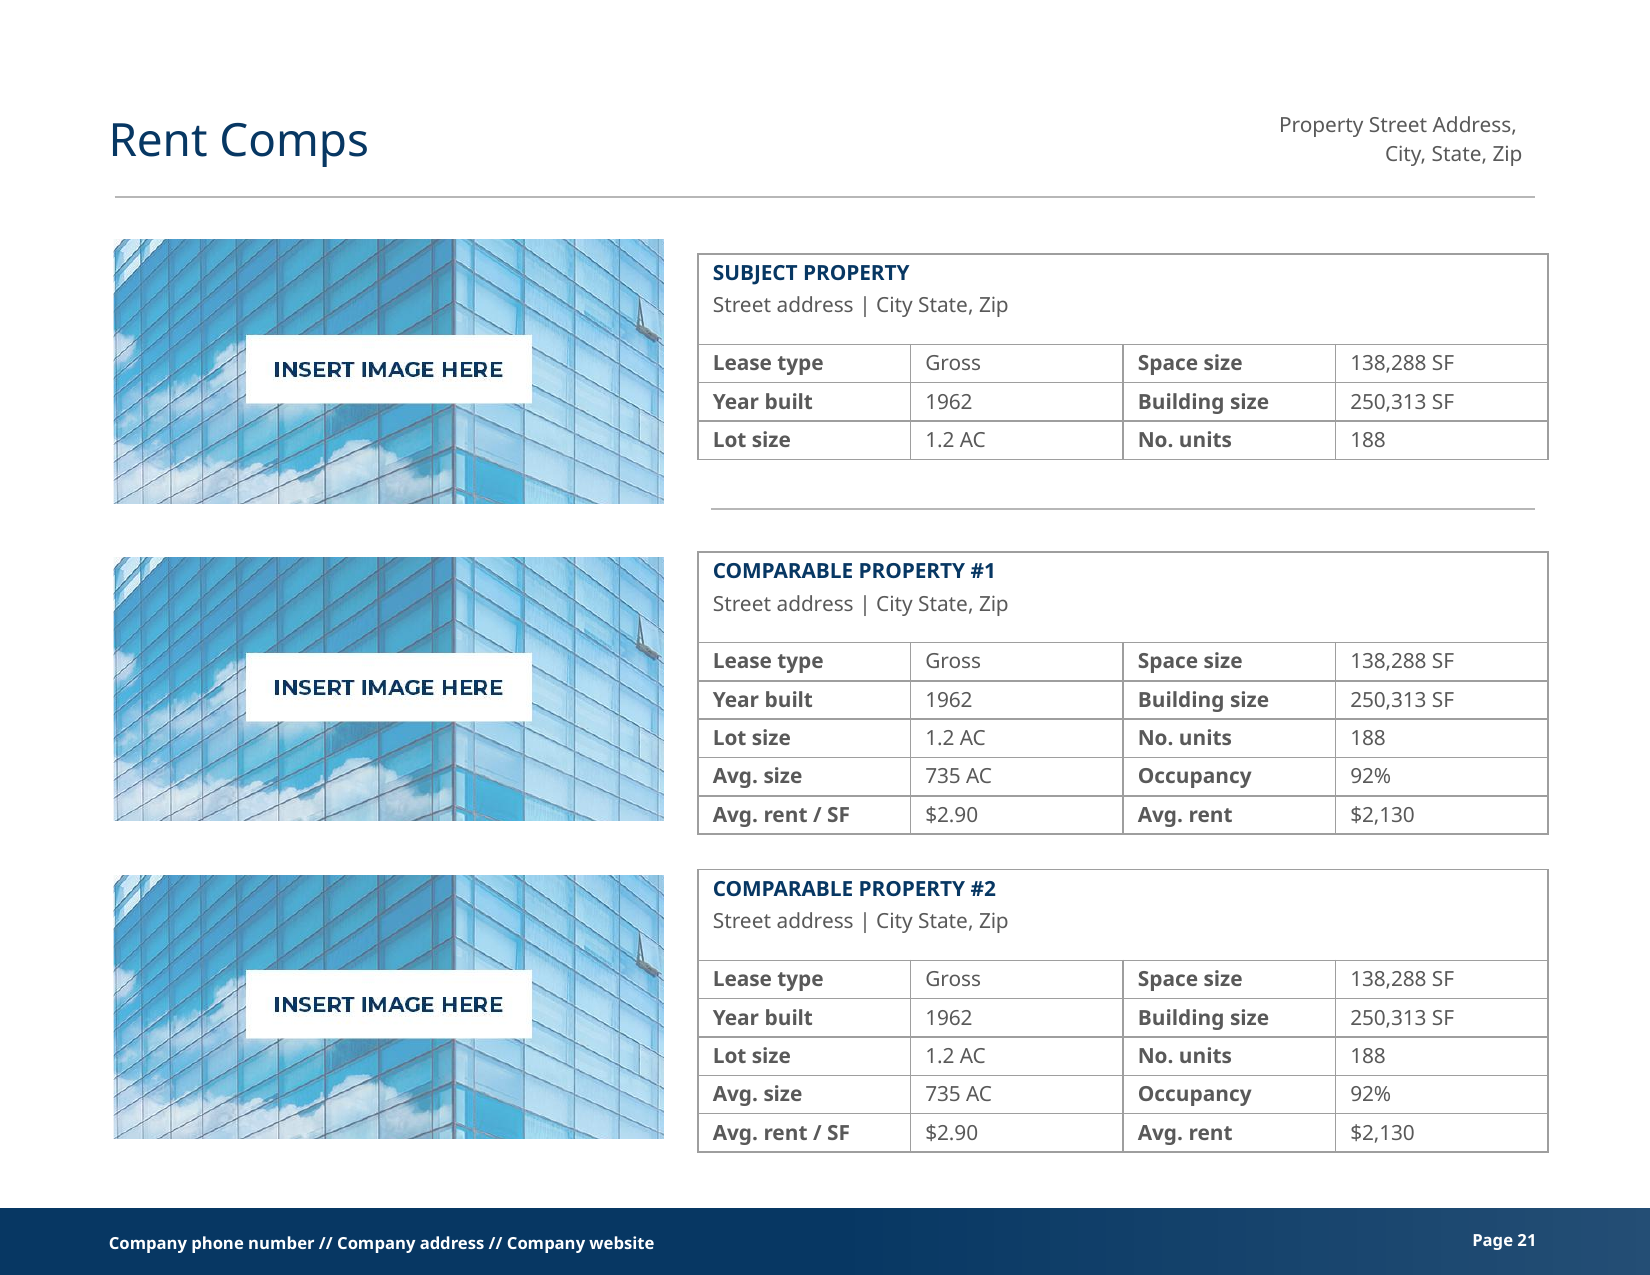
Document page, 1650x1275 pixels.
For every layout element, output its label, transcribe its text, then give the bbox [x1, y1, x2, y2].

table_cell Year built [699, 383, 910, 420]
table_cell 250,313 SF [1336, 383, 1547, 420]
table_cell 1.2 AC [911, 720, 1122, 757]
table_cell 138,288 SF [1336, 345, 1547, 382]
slide_number Page ‹#› [1143, 1208, 1556, 1275]
table_cell Lot size [699, 422, 910, 459]
table_cell Occupancy [1124, 1076, 1335, 1113]
table_cell 188 [1336, 1038, 1547, 1075]
table_cell 735 AC [911, 1076, 1122, 1113]
table_cell Year built [699, 682, 910, 718]
table_cell $2,130 [1336, 1114, 1547, 1151]
table_cell Avg. rent [1124, 1114, 1335, 1151]
table_cell 92% [1336, 758, 1547, 795]
table_cell 1.2 AC [911, 422, 1122, 459]
table_cell 1962 [911, 682, 1122, 718]
table_cell 92% [1336, 1076, 1547, 1113]
picture [113, 557, 665, 822]
table_cell 735 AC [911, 758, 1122, 795]
table_cell Lot size [699, 1038, 910, 1075]
table_cell No. units [1124, 1038, 1335, 1075]
table_cell Gross [911, 961, 1122, 998]
table_cell 1962 [911, 999, 1122, 1036]
table_cell Building size [1124, 383, 1335, 420]
table_cell Avg. rent / SF [699, 1114, 910, 1151]
table_header COMPARABLE PROPERTY #1 Street address | City State, Zip [699, 553, 1547, 642]
table_cell Gross [911, 345, 1122, 382]
table_cell Building size [1124, 999, 1335, 1036]
table_cell 250,313 SF [1336, 682, 1547, 718]
table_cell Lease type [699, 961, 910, 998]
table_cell Avg. size [699, 758, 910, 795]
table_cell $2,130 [1336, 797, 1547, 833]
table_cell Gross [911, 643, 1122, 680]
picture [113, 874, 665, 1139]
table_cell 138,288 SF [1336, 961, 1547, 998]
table_cell $2.90 [911, 1114, 1122, 1151]
table_cell Lot size [699, 720, 910, 757]
table_header COMPARABLE PROPERTY #2 Street address | City State, Zip [699, 870, 1547, 960]
table_cell No. units [1124, 422, 1335, 459]
table_cell Space size [1124, 961, 1335, 998]
table_cell Avg. rent / SF [699, 797, 910, 833]
table_cell Avg. size [699, 1076, 910, 1113]
table_cell 1.2 AC [911, 1038, 1122, 1075]
table_cell $2.90 [911, 797, 1122, 833]
table_cell No. units [1124, 720, 1335, 757]
table_cell 188 [1336, 720, 1547, 757]
table_cell Space size [1124, 345, 1335, 382]
table_cell Building size [1124, 682, 1335, 718]
table_cell Year built [699, 999, 910, 1036]
table_cell Occupancy [1124, 758, 1335, 795]
table_cell Avg. rent [1124, 797, 1335, 833]
table_cell Lease type [699, 643, 910, 680]
table_cell 250,313 SF [1336, 999, 1547, 1036]
table_header SUBJECT PROPERTY Street address | City State, Zip [699, 255, 1547, 344]
table_cell Space size [1124, 643, 1335, 680]
table_cell 188 [1336, 422, 1547, 459]
table_cell 138,288 SF [1336, 643, 1547, 680]
subtitle Rent Comps [90, 83, 1598, 178]
picture [113, 239, 665, 504]
table_cell 1962 [911, 383, 1122, 420]
table_cell Lease type [699, 345, 910, 382]
